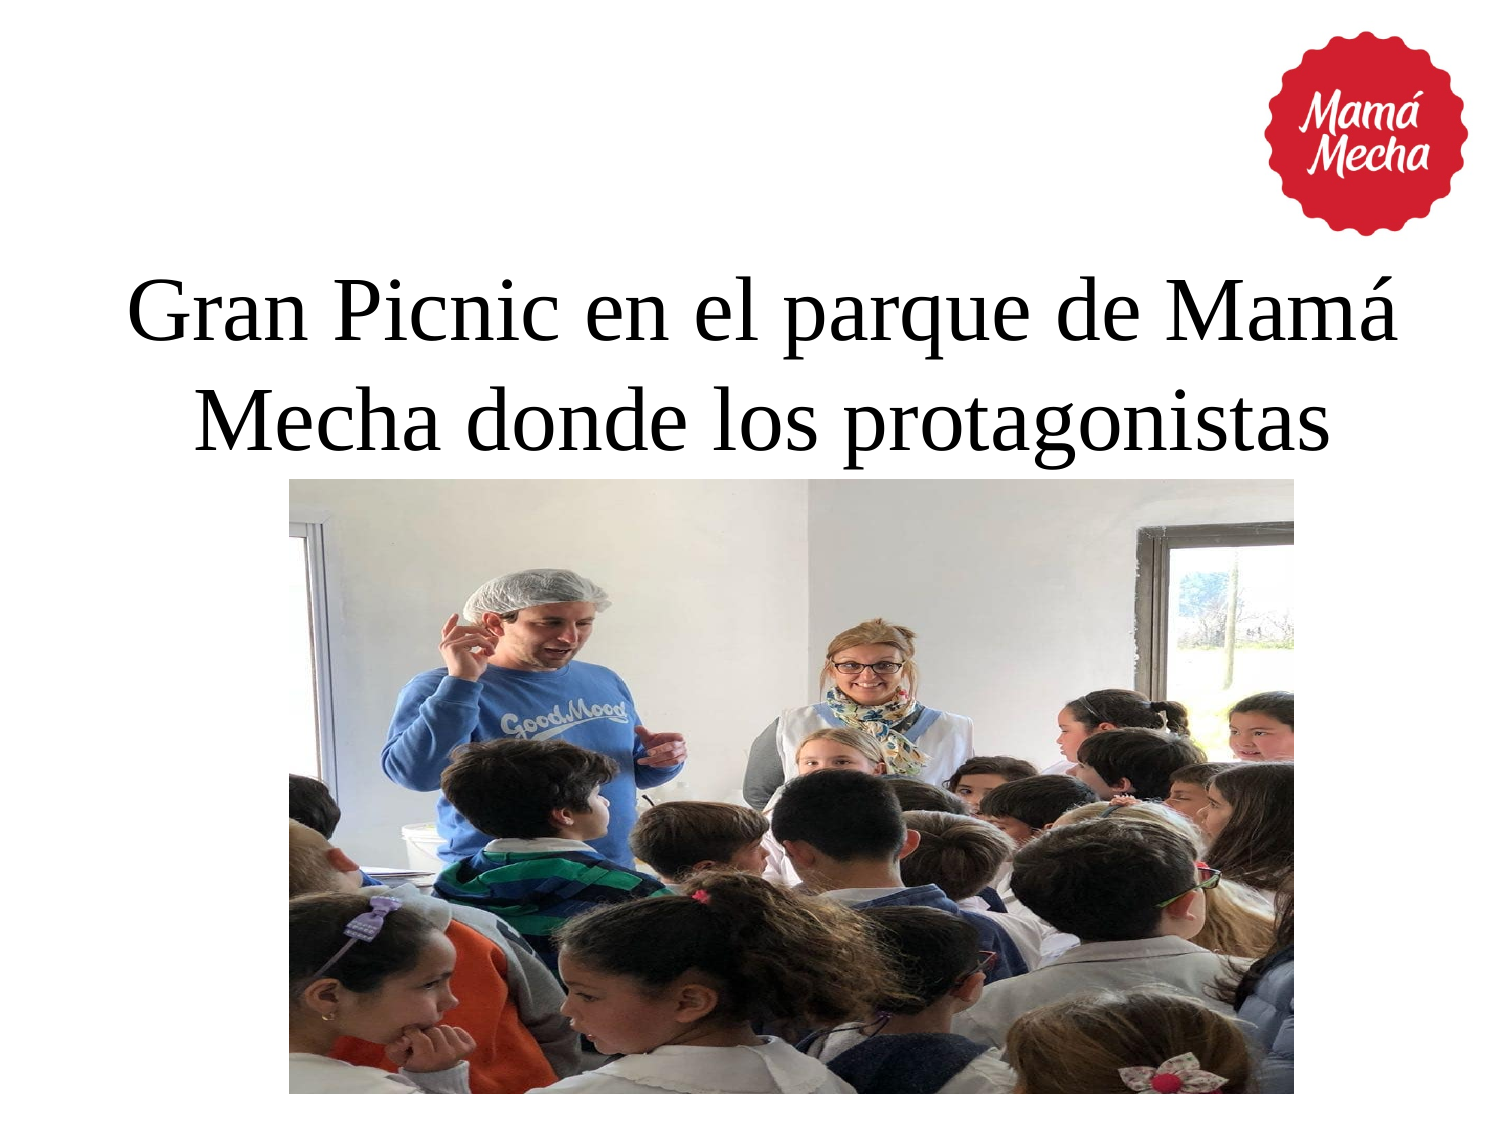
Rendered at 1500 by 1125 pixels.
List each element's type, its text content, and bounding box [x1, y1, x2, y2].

title Gran Picnic en el parque de Mamá Mecha donde los protagonistas seran: [88, 219, 1439, 408]
picture [1232, 0, 1500, 268]
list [288, 479, 1294, 1095]
